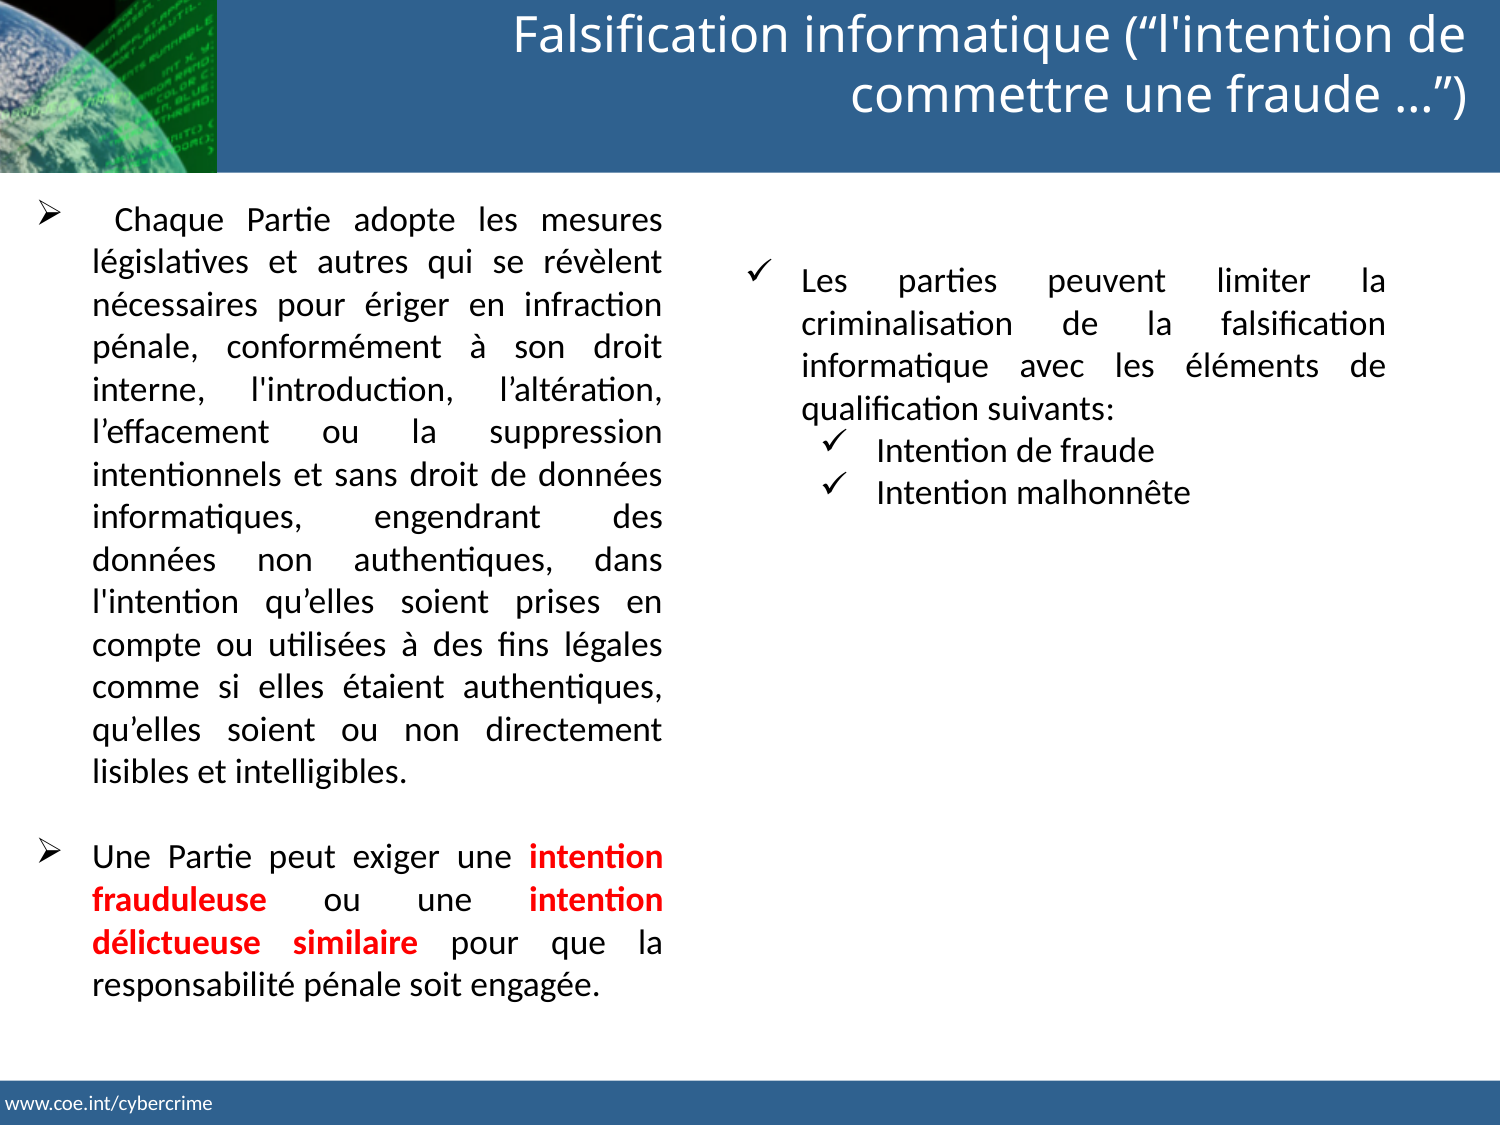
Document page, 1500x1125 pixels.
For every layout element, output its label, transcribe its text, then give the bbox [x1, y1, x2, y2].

text_box Les parties peuvent limiter la criminalisation de la falsification informatique avec les éléments de qualification suivants: Intention de fraude Intention malhonnête [730, 249, 1402, 520]
text_box Falsification informatique (“l'intention de commettre une fraude …”) [230, 0, 1483, 131]
text_box Chaque Partie adopte les mesures législatives et autres qui se révèlent nécessaires pour ériger en infraction pénale, conformément à son droit interne, l'introduction, l’altération, l’effacement ou la suppression intentionnels et sans droit de données informatiques, engendrant des données non authentiques, dans l'intention qu’elles soient prises en compte ou utilisées à des fins légales comme si elles étaient authentiques, qu’elles soient ou non directement lisibles et intelligibles. Une Partie peut exiger une intention frauduleuse ou une intention délictueuse similaire pour que la responsabilité pénale soit engagée. [21, 188, 679, 1012]
picture [0, 0, 217, 173]
